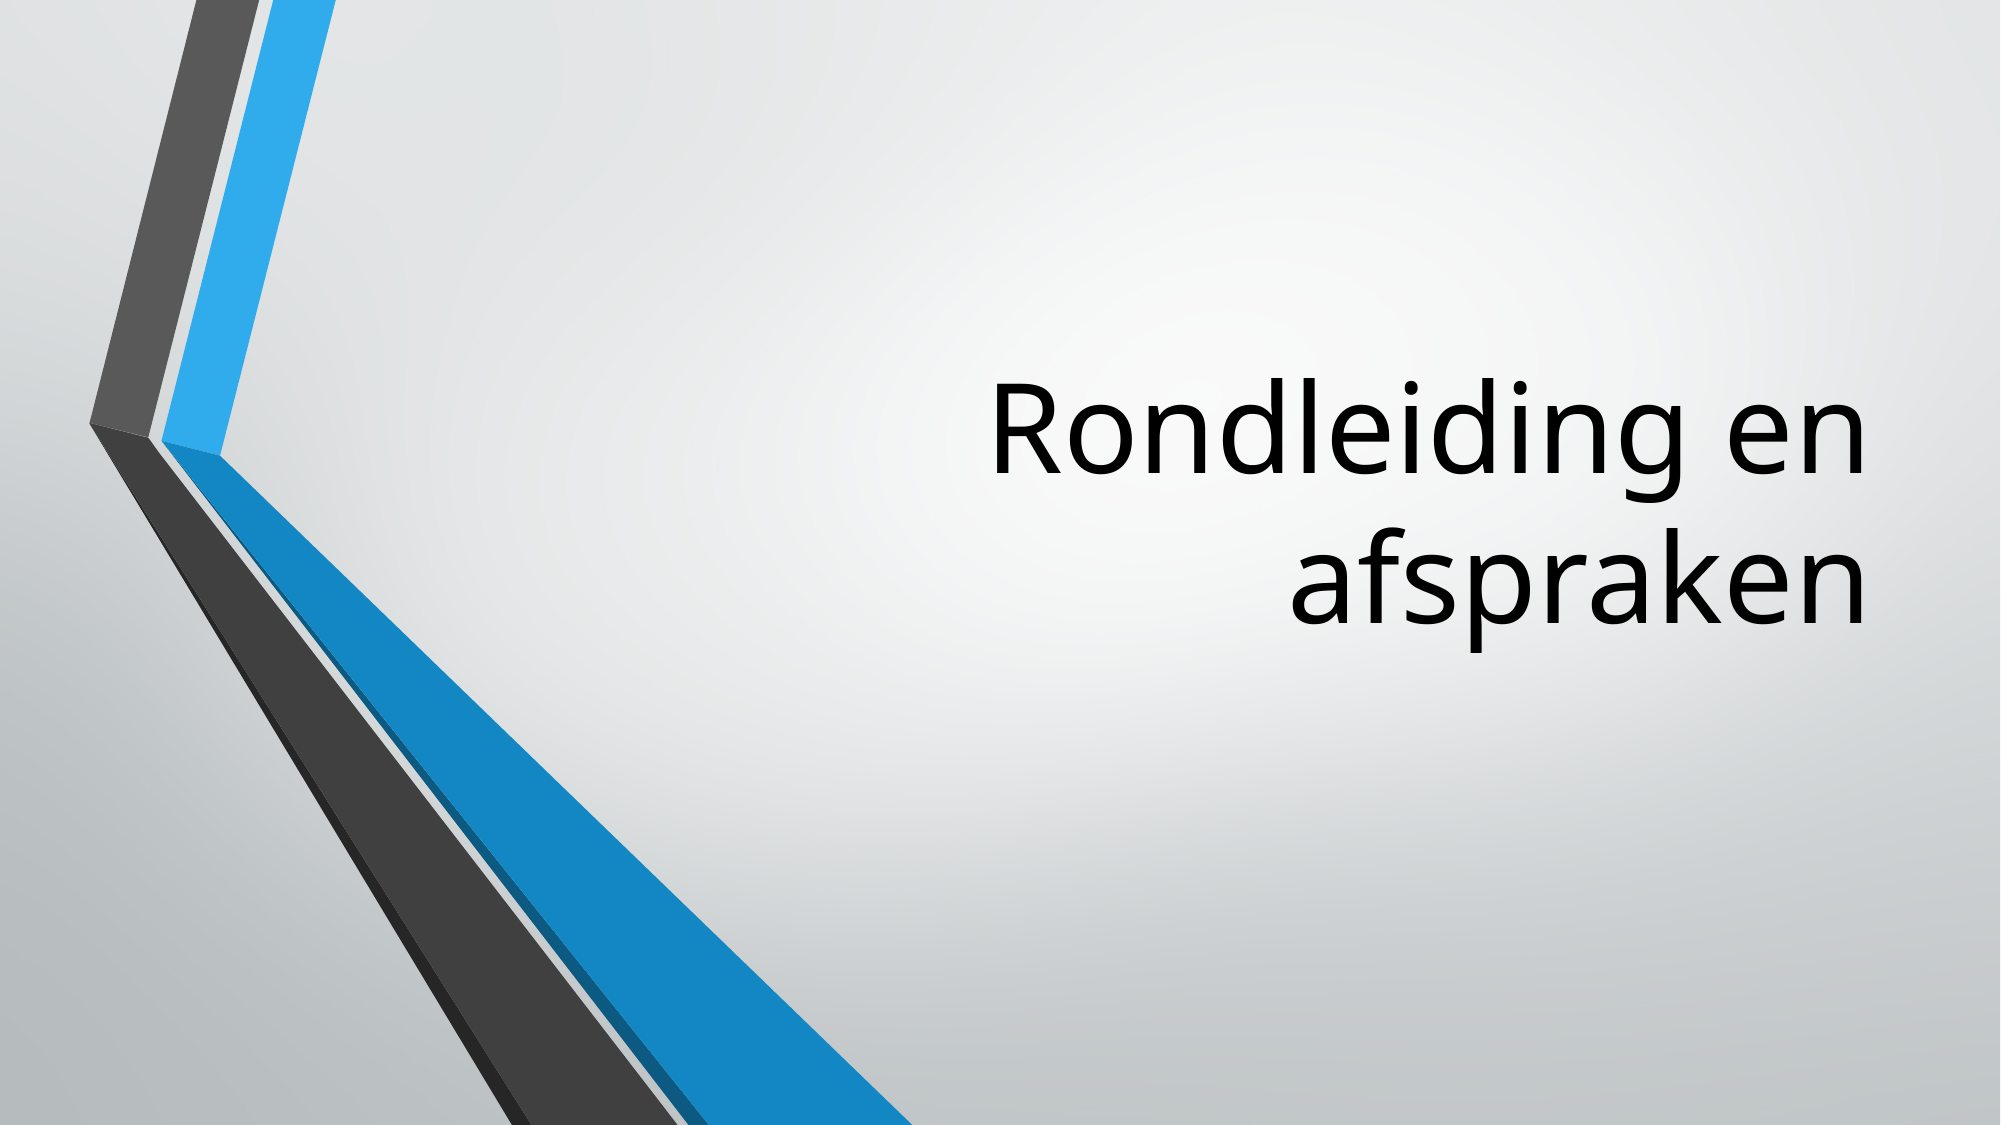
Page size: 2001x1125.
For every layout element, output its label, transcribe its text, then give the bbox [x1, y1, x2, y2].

title Rondleiding en afspraken [480, 226, 1887, 656]
